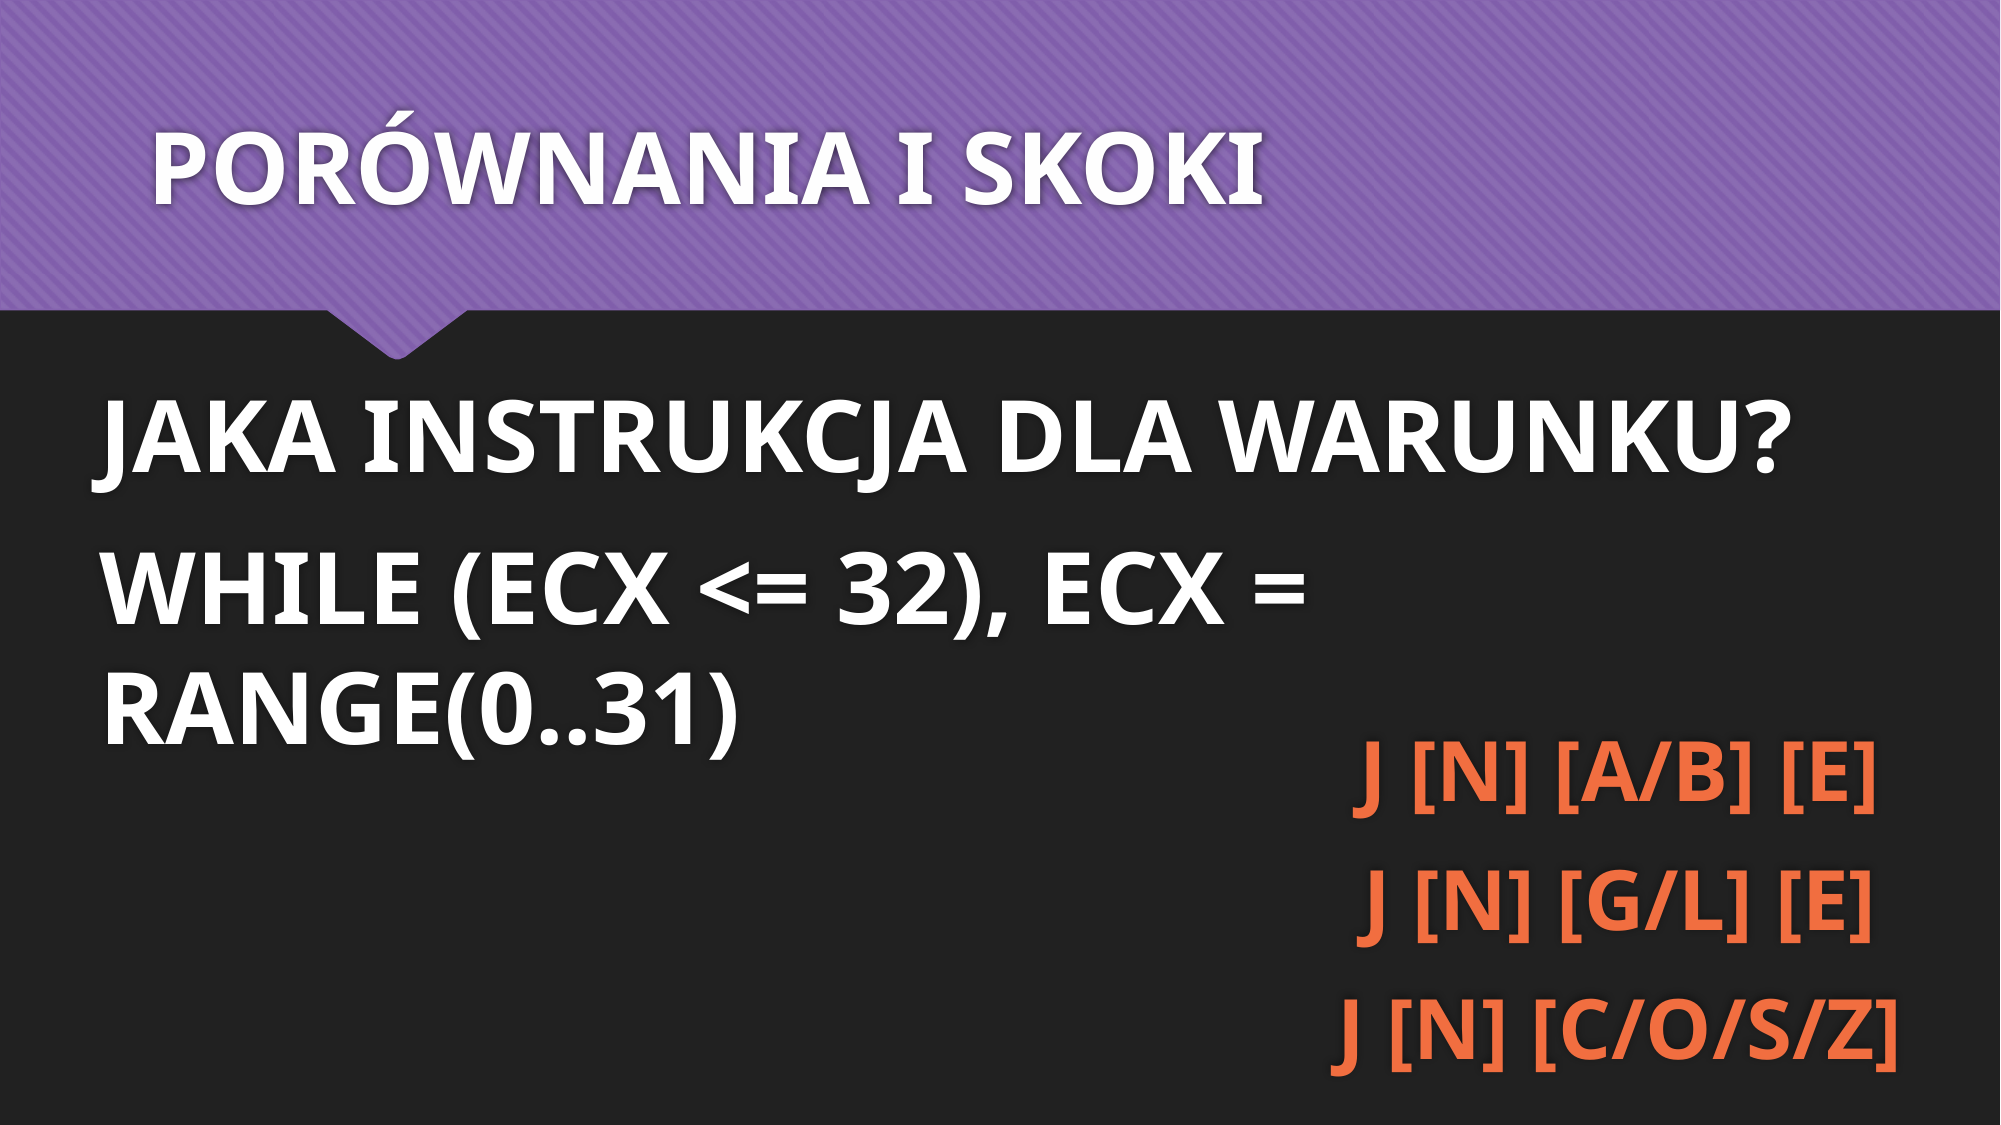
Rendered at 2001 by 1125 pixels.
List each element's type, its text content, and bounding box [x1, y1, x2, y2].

text_box JAKA INSTRUKCJA DLA WARUNKU? WHILE (ECX <= 32), ECX = RANGE(0..31) [84, 364, 1976, 1060]
text_box J [N] [A/B] [E] J [N] [G/L] [E] J [N] [C/O/S/Z] [1210, 634, 2000, 1125]
title PORÓWNANIA I SKOKI [132, 73, 1868, 233]
